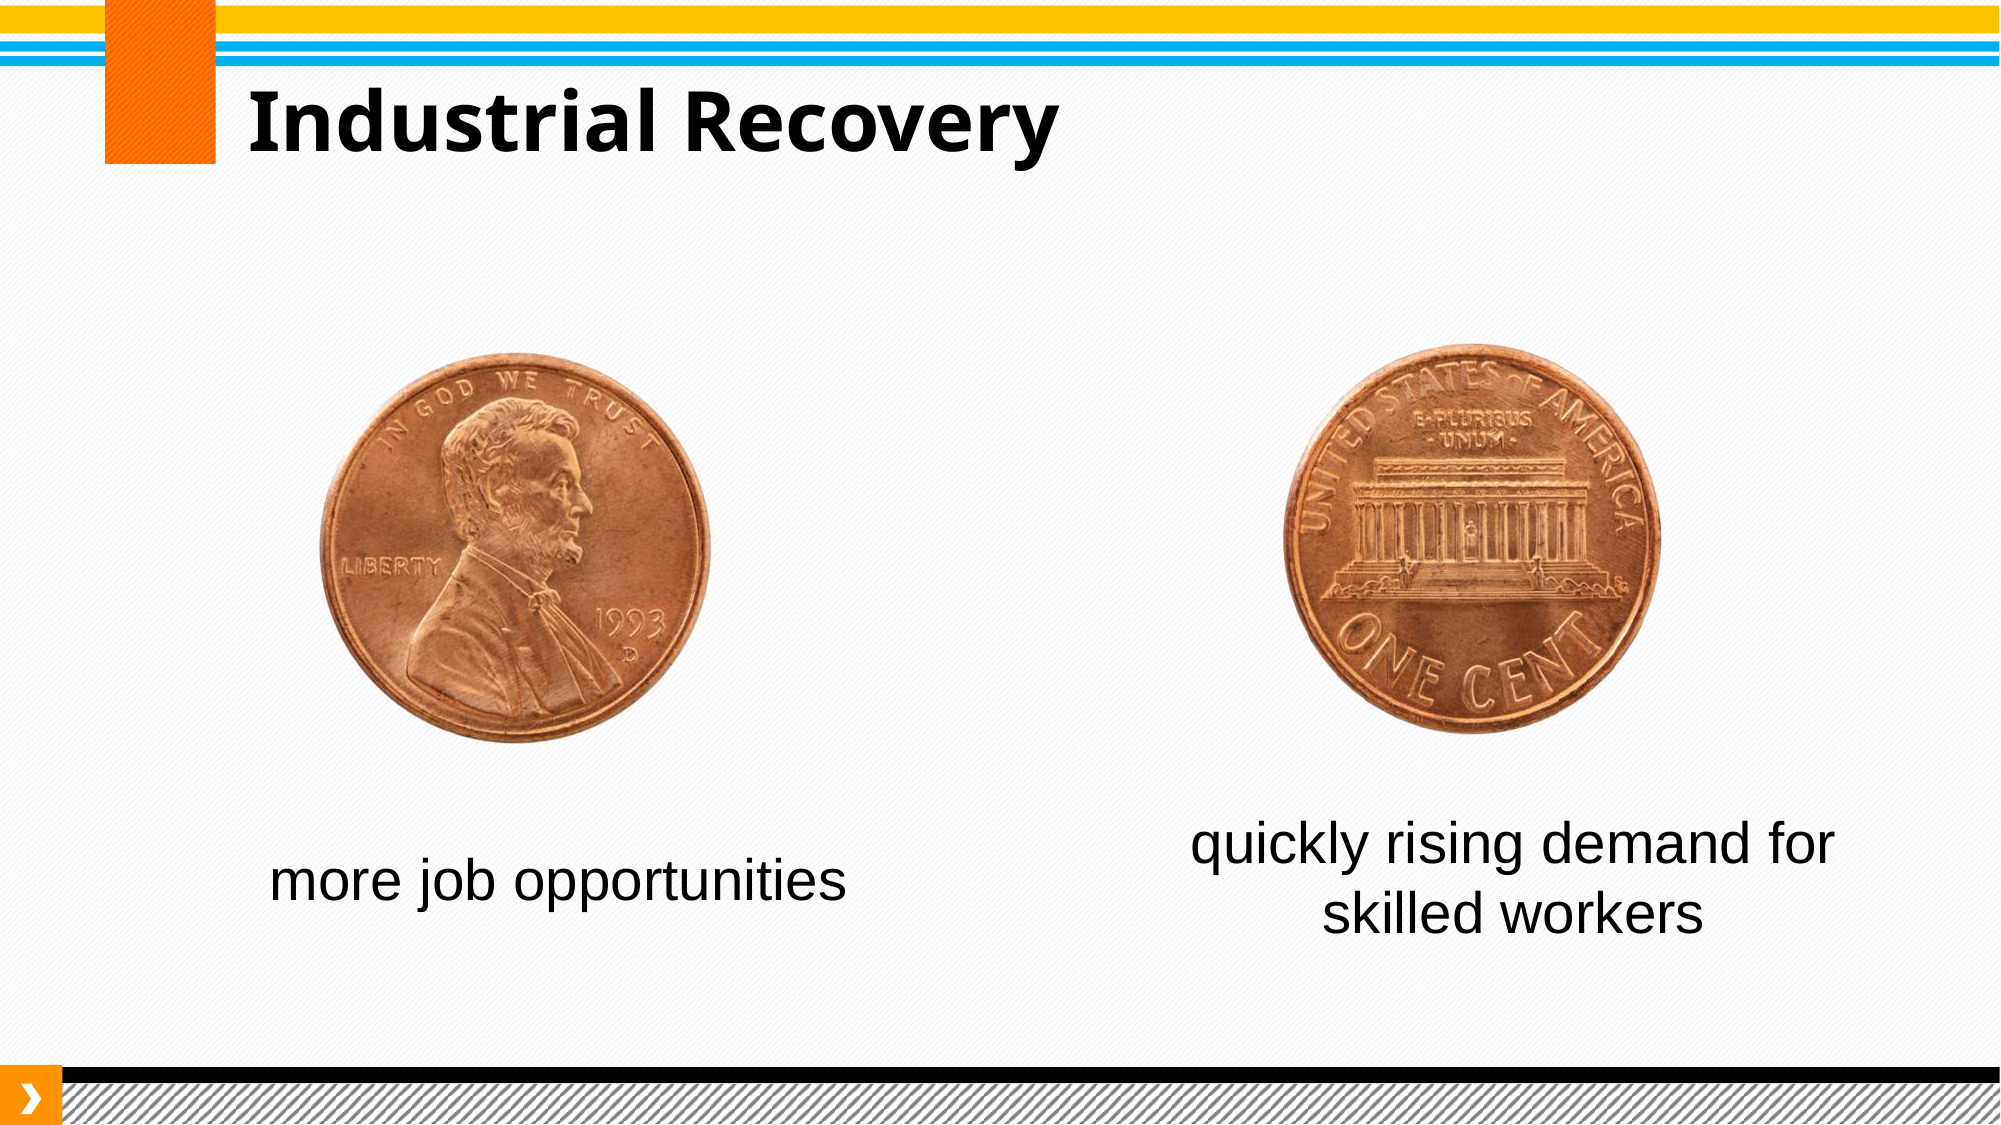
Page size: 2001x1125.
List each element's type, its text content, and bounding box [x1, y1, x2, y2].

text_box quickly rising demand for skilled workers [1122, 797, 1906, 953]
text_box more job opportunities [255, 834, 864, 920]
text_box Industrial Recovery [233, 71, 1177, 196]
picture [0, 0, 2001, 1125]
